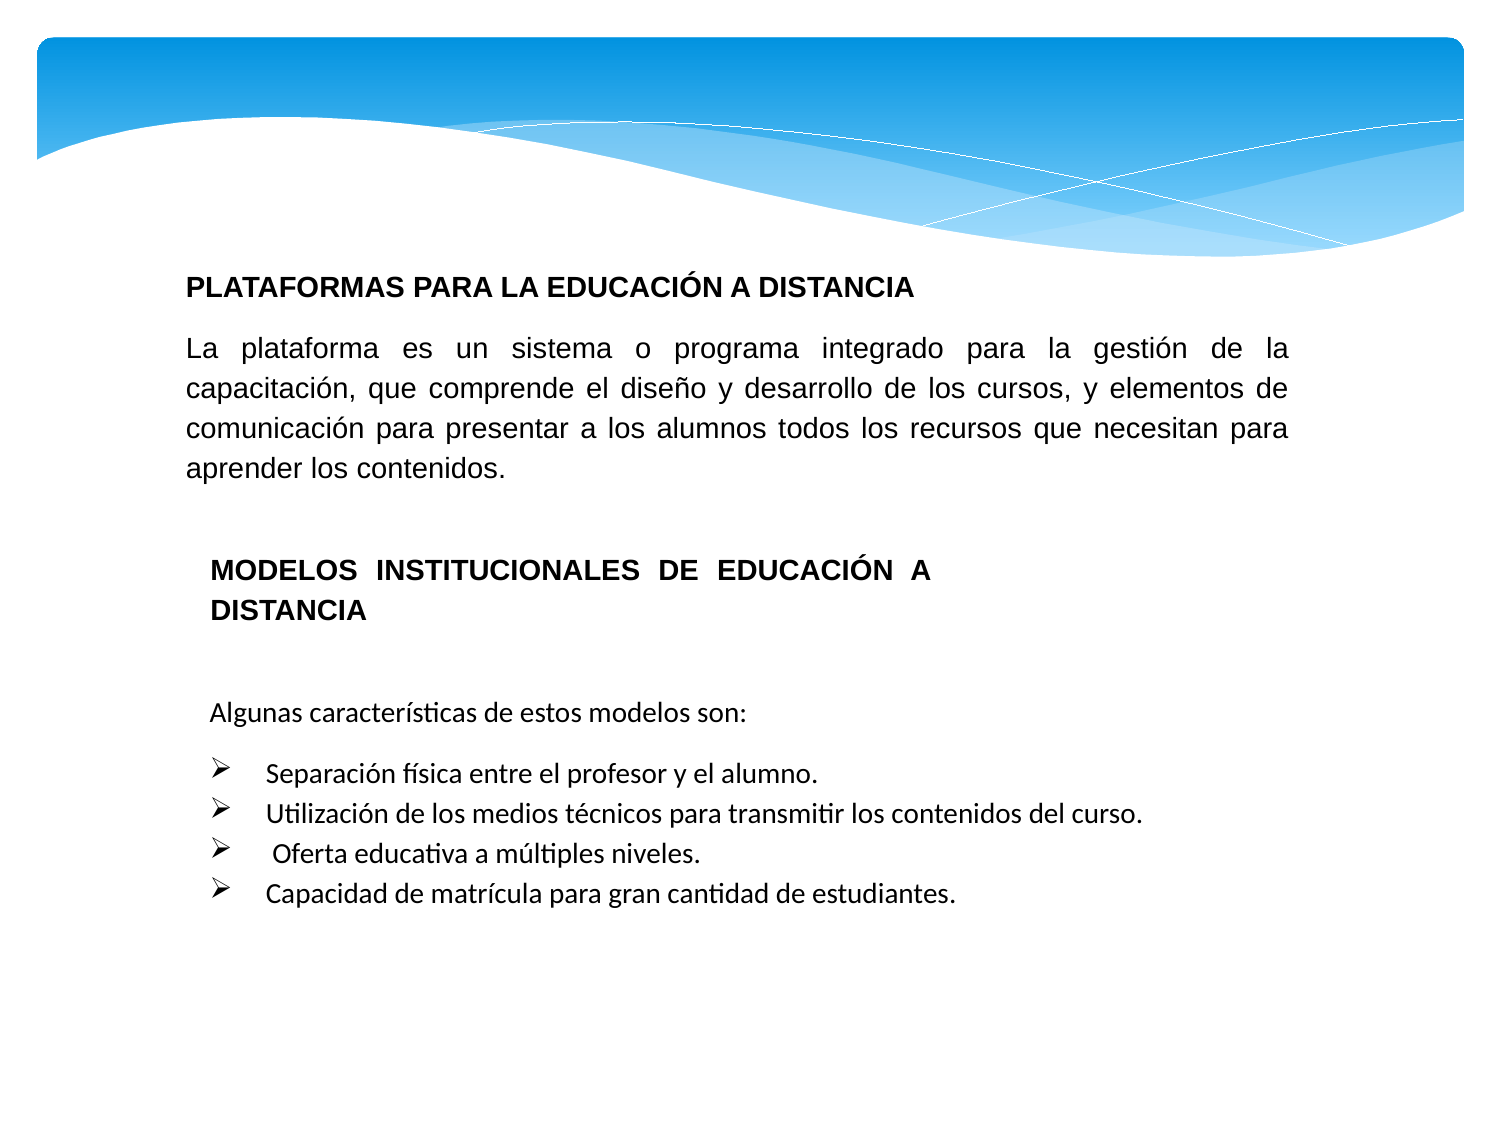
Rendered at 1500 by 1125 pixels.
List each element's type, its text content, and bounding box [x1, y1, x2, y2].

text_box MODELOS INSTITUCIONALES DE EDUCACIÓN A DISTANCIA [195, 538, 946, 634]
text_box Algunas características de estos modelos son: Separación física entre el profesor y el alumno. Utilización de los medios técnicos para transmitir los contenidos del curso. Oferta educativa a múltiples niveles. Capacidad de matrícula para gran cantidad de estudiantes. [194, 680, 1202, 917]
text_box PLATAFORMAS PARA LA EDUCACIÓN A DISTANCIA La plataforma es un sistema o programa integrado para la gestión de la capacitación, que comprende el diseño y desarrollo de los cursos, y elementos de comunicación para presentar a los alumnos todos los recursos que necesitan para aprender los contenidos. [171, 255, 1306, 492]
